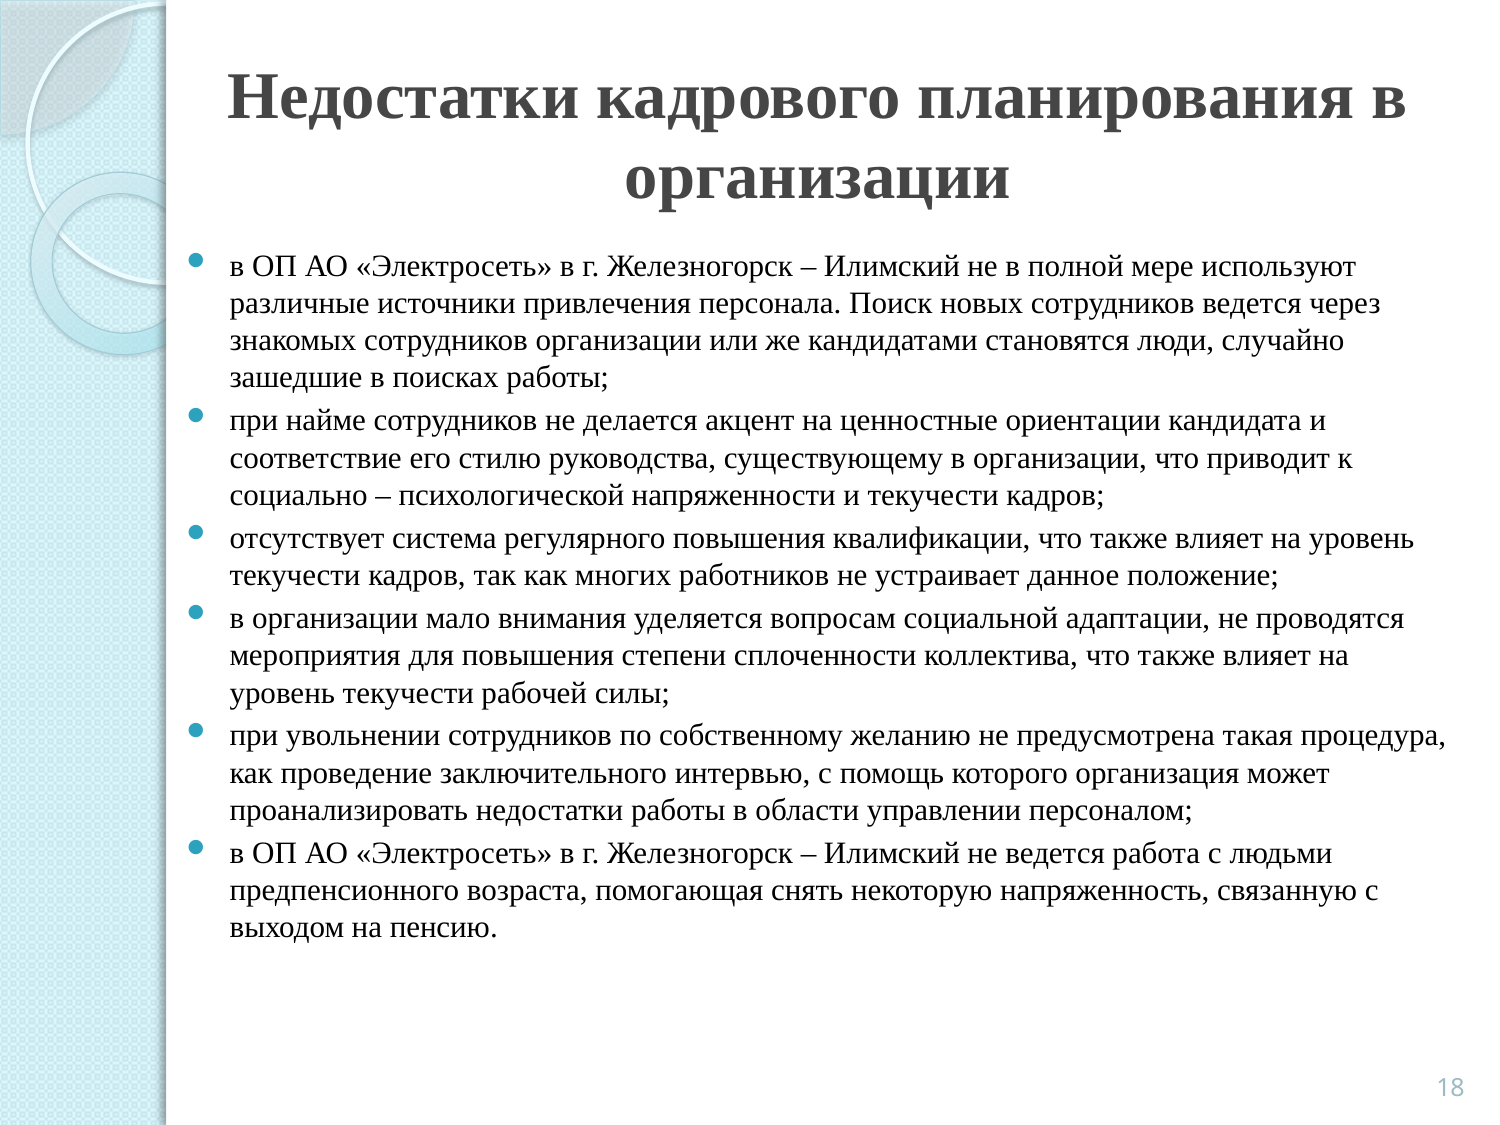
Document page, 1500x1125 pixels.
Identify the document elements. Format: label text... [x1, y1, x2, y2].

list в ОП АО «Электросеть» в г. Железногорск – Илимский не в полной мере используют различные источники привлечения персонала. Поиск новых сотрудников ведется через знакомых сотрудников организации или же кандидатами становятся люди, случайно зашедшие в поисках работы; при найме сотрудников не делается акцент на ценностные ориентации кандидата и соответствие его стилю руководства, существующему в организации, что приводит к социально – психологической напряженности и текучести кадров; отсутствует система регулярного повышения квалификации, что также влияет на уровень текучести кадров, так как многих работников не устраивает данное положение; в организации мало внимания уделяется вопросам социальной адаптации, не проводятся мероприятия для повышения степени сплоченности коллектива, что также влияет на уровень текучести рабочей силы; при увольнении сотрудников по собственному желанию не предусмотрена такая процедура, как проведение заключительного интервью, с помощь которого организация может проанализировать недостатки работы в области управлении персоналом; в ОП АО «Электросеть» в г. Железногорск – Илимский не ведется работа с людьми предпенсионного возраста, помогающая снять некоторую напряженность, связанную с выходом на пенсию. [159, 237, 1466, 1025]
slide_number 18 [1413, 1034, 1488, 1113]
title Недостатки кадрового планирования в организации [171, 30, 1466, 233]
